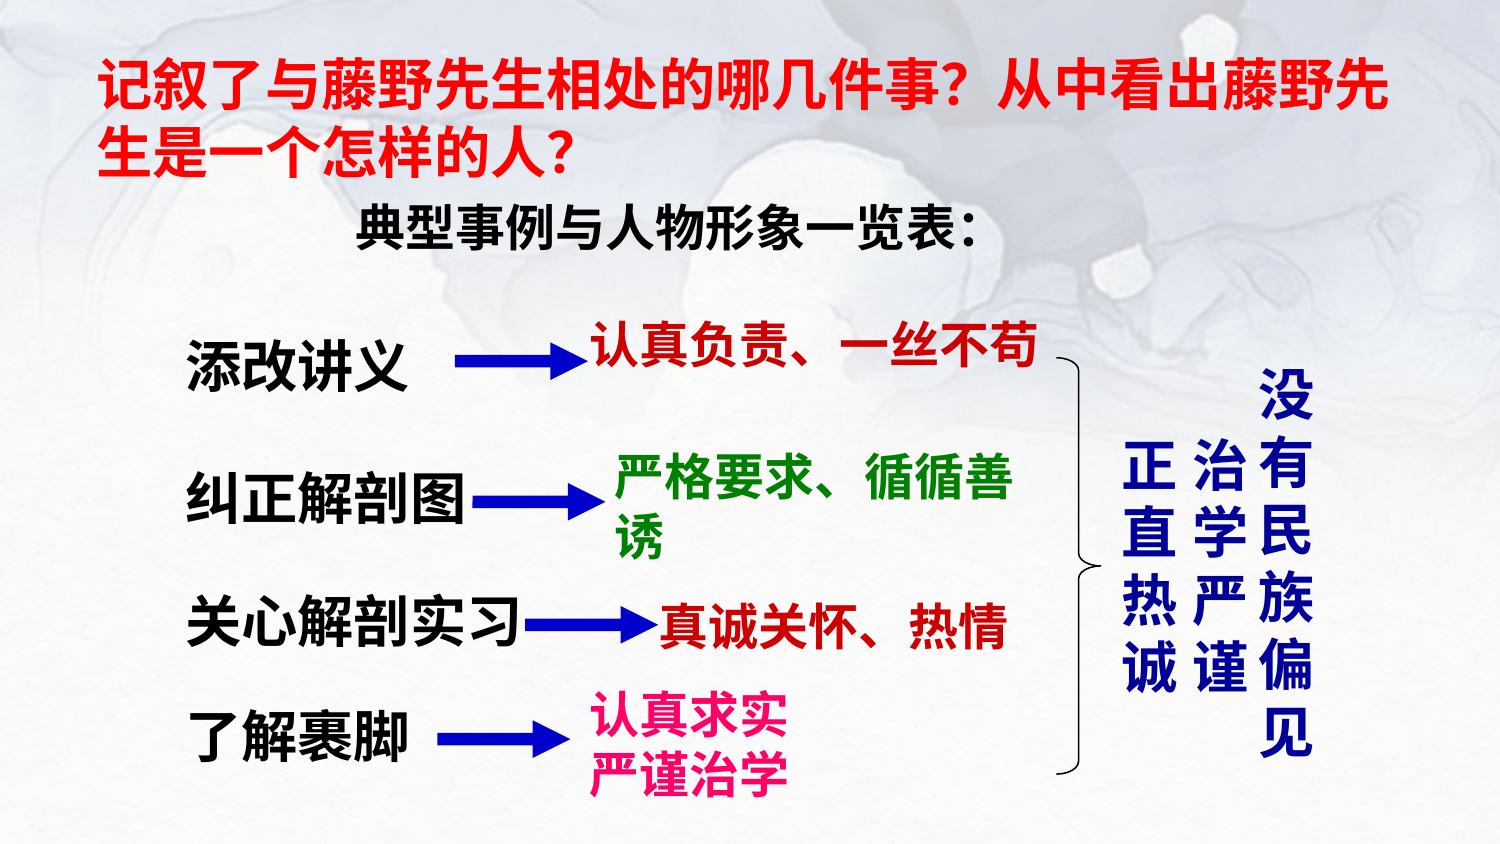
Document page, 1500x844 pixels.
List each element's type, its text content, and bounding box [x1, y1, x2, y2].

text_box 认真求实 严谨治学 [577, 677, 1048, 809]
text_box [472, 495, 606, 509]
picture [0, 0, 1500, 844]
text_box 典型事例与人物形象一览表： [186, 191, 1312, 263]
text_box 认真负责、一丝不苟 [577, 308, 1057, 380]
text_box 没有民族偏见 [1247, 353, 1345, 771]
text_box 关心解剖实习 [173, 580, 591, 660]
text_box 了解裹脚 [173, 695, 577, 774]
text_box [1056, 357, 1101, 775]
text_box [454, 354, 588, 368]
text_box 严格要求、循循善诱 [603, 439, 1056, 571]
text_box 记叙了与藤野先生相处的哪几件事？从中看出藤野先生是一个怎样的人？ [85, 43, 1413, 190]
text_box [525, 618, 659, 632]
text_box 纠正解剖图 [173, 457, 603, 537]
text_box 真诚关怀、热情 [647, 590, 1029, 662]
text_box [437, 732, 571, 746]
text_box 正直热诚 [1110, 424, 1180, 706]
text_box 添改讲义 [173, 326, 617, 405]
text_box 治学严谨 [1180, 424, 1270, 706]
